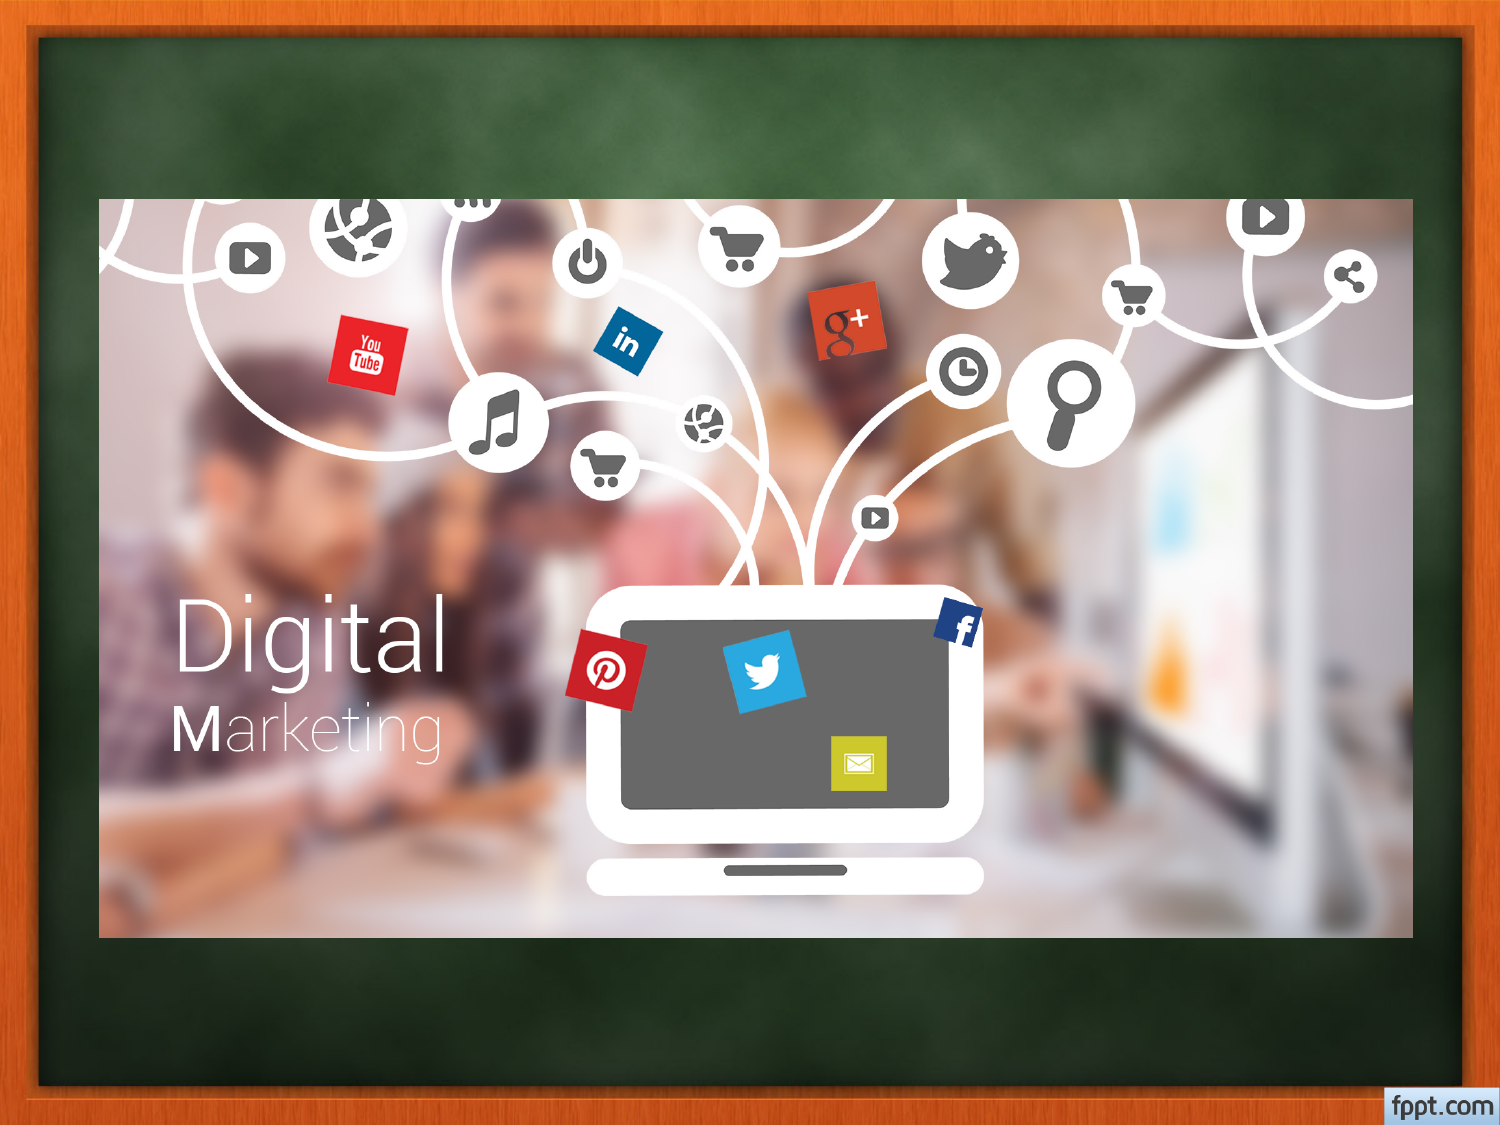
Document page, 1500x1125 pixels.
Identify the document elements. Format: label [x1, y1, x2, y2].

list [99, 198, 1413, 938]
picture [0, 0, 1500, 1125]
